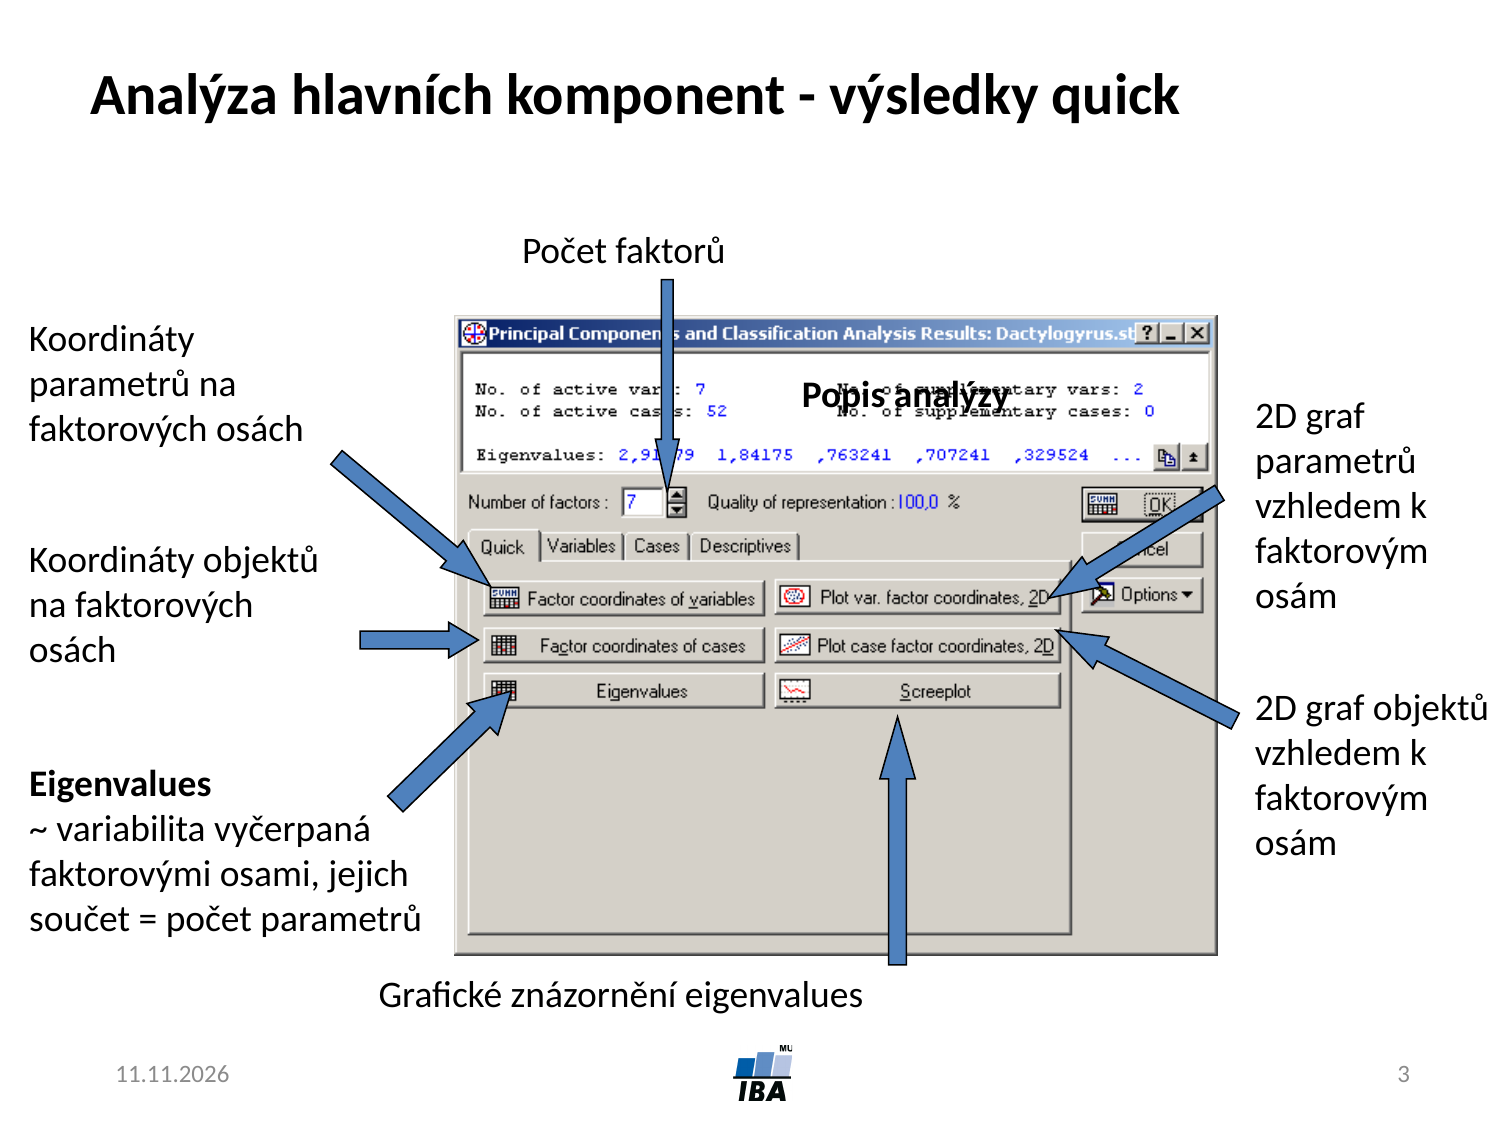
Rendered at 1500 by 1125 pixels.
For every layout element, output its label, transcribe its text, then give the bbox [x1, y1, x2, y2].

text_box [330, 450, 449, 571]
slide_number 3 [1074, 1043, 1425, 1103]
text_box Eigenvalues ~ variabilita vyčerpaná faktorovými osami, jejich součet = počet parametrů [14, 751, 449, 946]
text_box Počet faktorů [507, 218, 741, 279]
title Analýza hlavních komponent - výsledky quick [75, 45, 1425, 138]
picture [454, 315, 1218, 957]
text_box [387, 736, 449, 812]
text_box [360, 622, 449, 658]
text_box 2D graf objektů vzhledem k faktorovým osám [1240, 675, 1500, 870]
text_box Grafické znázornění eigenvalues [363, 962, 879, 1023]
text_box [1221, 703, 1240, 729]
text_box [661, 279, 674, 313]
text_box Koordináty parametrů na faktorových osách [14, 306, 361, 457]
text_box 2D graf parametrů vzhledem k faktorovým osám [1240, 384, 1483, 624]
text_box Koordináty objektů na faktorových osách [14, 527, 361, 678]
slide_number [100, 1043, 451, 1103]
